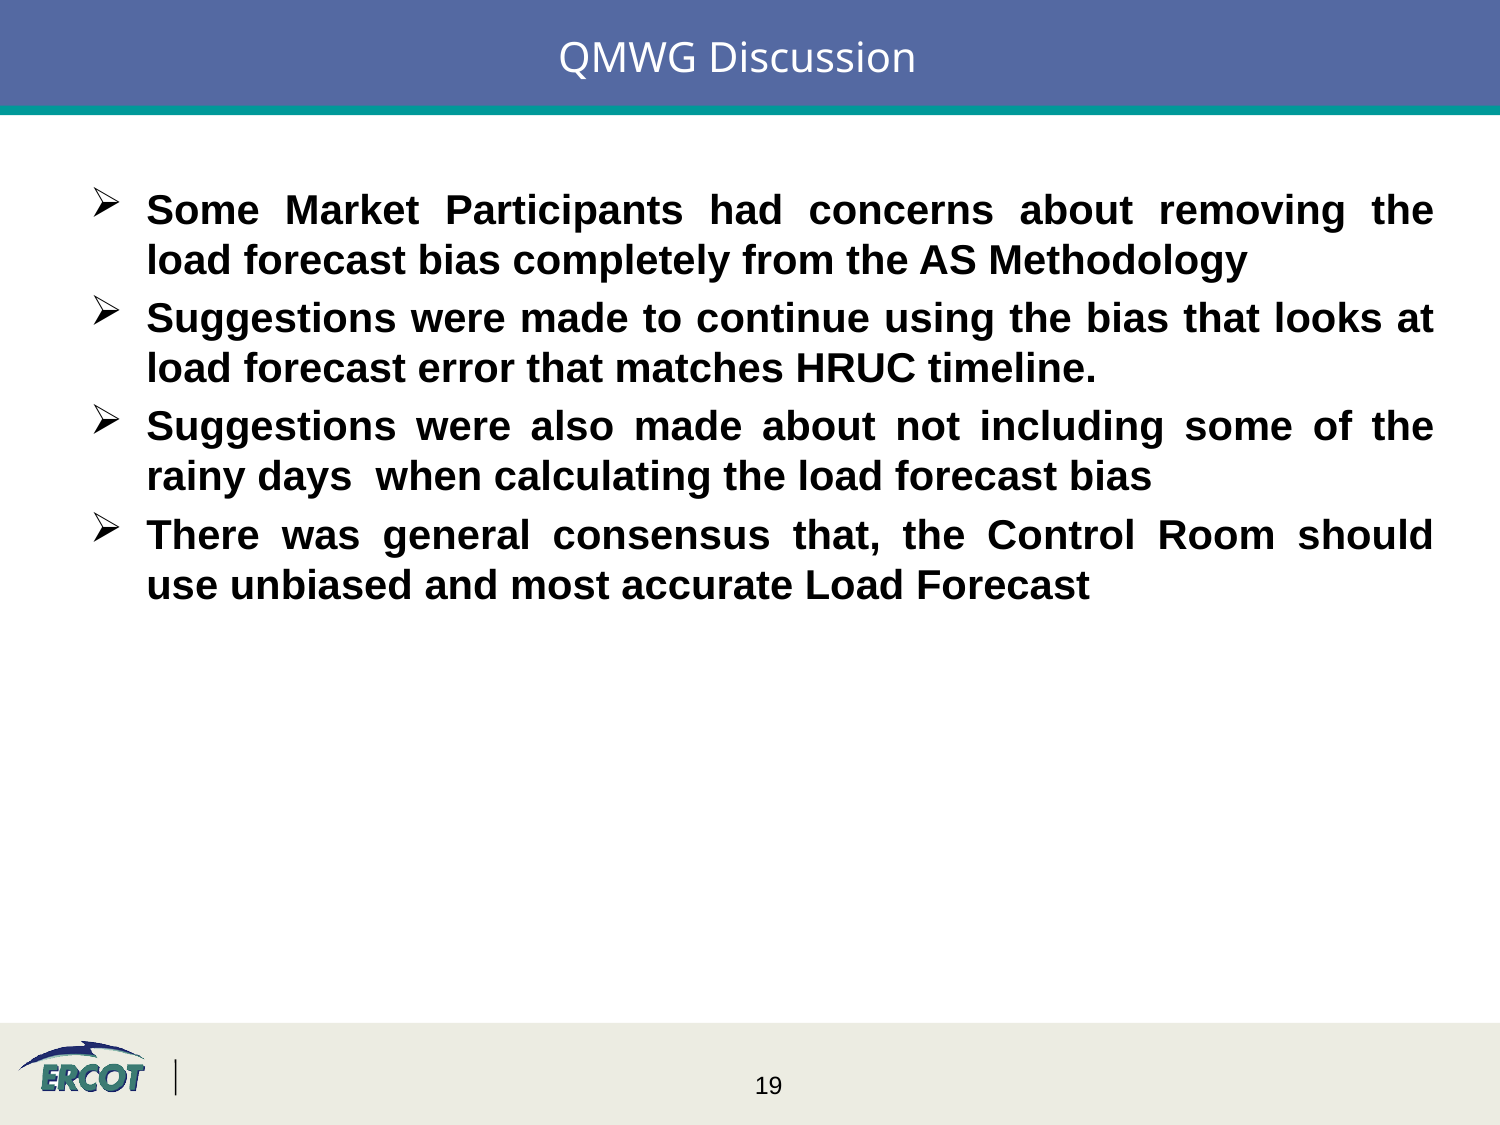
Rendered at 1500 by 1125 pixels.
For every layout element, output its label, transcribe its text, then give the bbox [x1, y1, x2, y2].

title QMWG Discussion [24, 0, 1450, 113]
picture [10, 1031, 151, 1111]
list Some Market Participants had concerns about removing the load forecast bias completely from the AS Methodology Suggestions were made to continue using the bias that looks at load forecast error that matches HRUC timeline. Suggestions were also made about not including some of the rainy days when calculating the load forecast bias There was general consensus that, the Control Room should use unbiased and most accurate Load Forecast [75, 174, 1450, 950]
